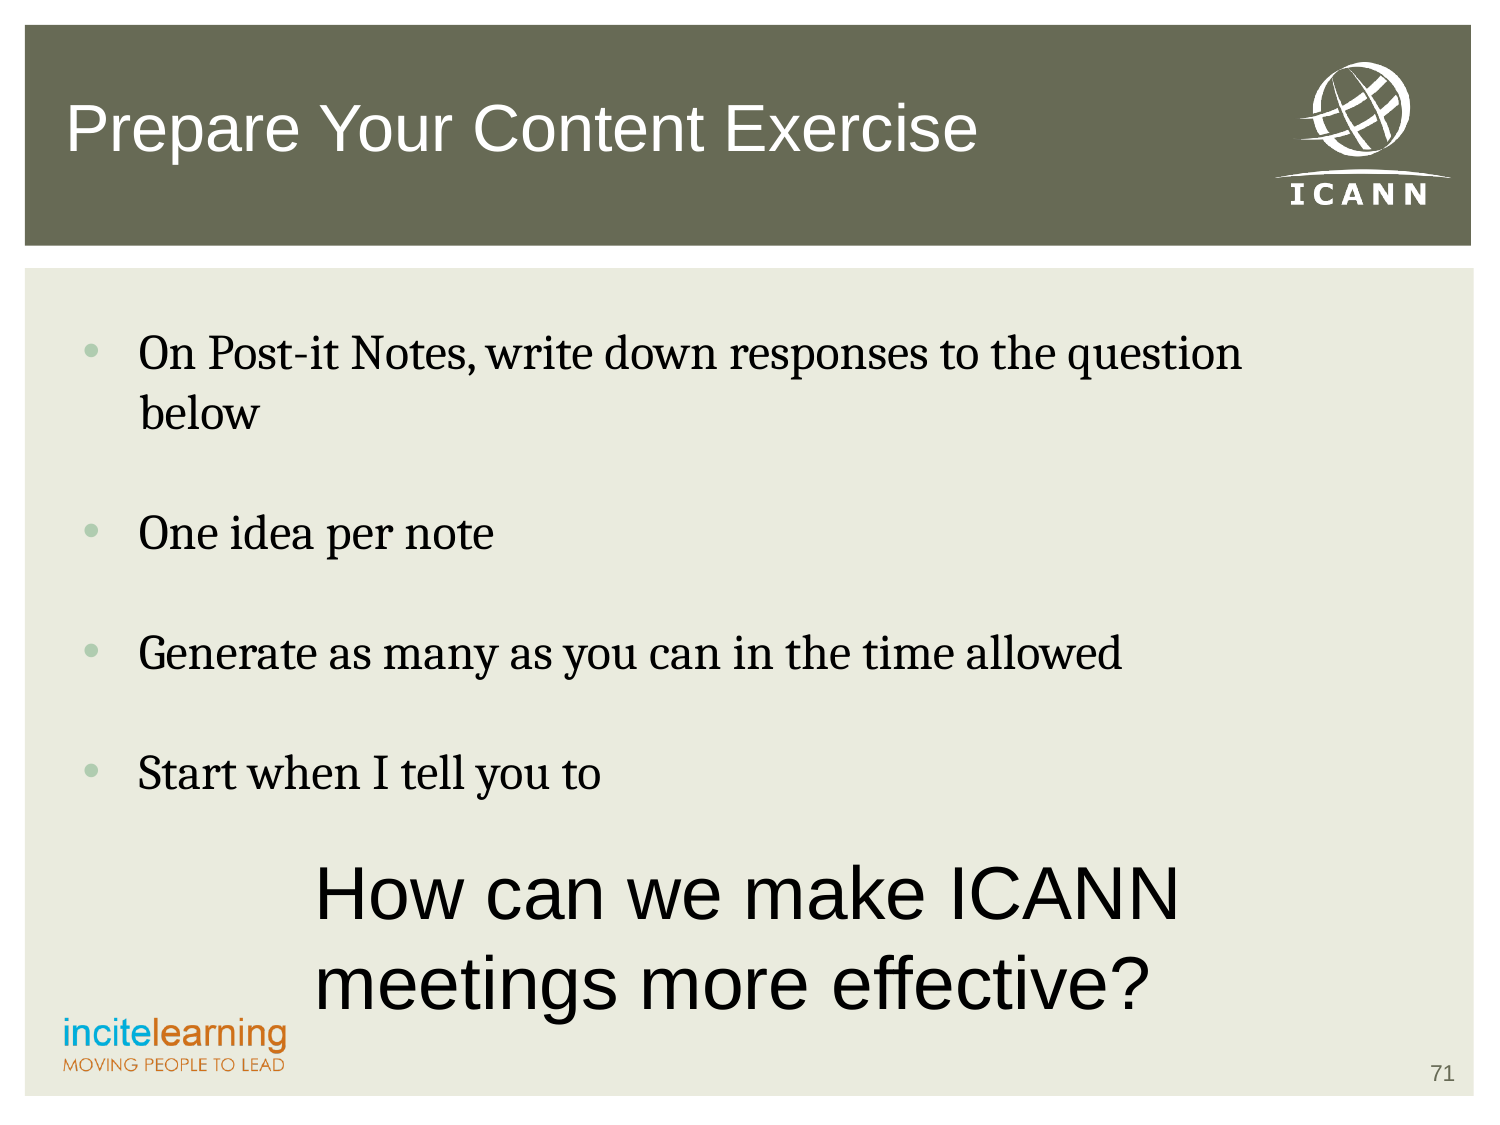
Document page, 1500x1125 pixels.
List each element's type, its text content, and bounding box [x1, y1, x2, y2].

picture [1273, 62, 1453, 205]
picture [62, 1012, 288, 1076]
title Prepare Your Content Exercise [50, 75, 1400, 175]
text_box How can we make ICANN meetings more effective? [299, 837, 1425, 1033]
text_box On Post-it Notes, write down responses to the question below One idea per note Generate as many as you can in the time allowed Start when I tell you to [74, 312, 1350, 808]
